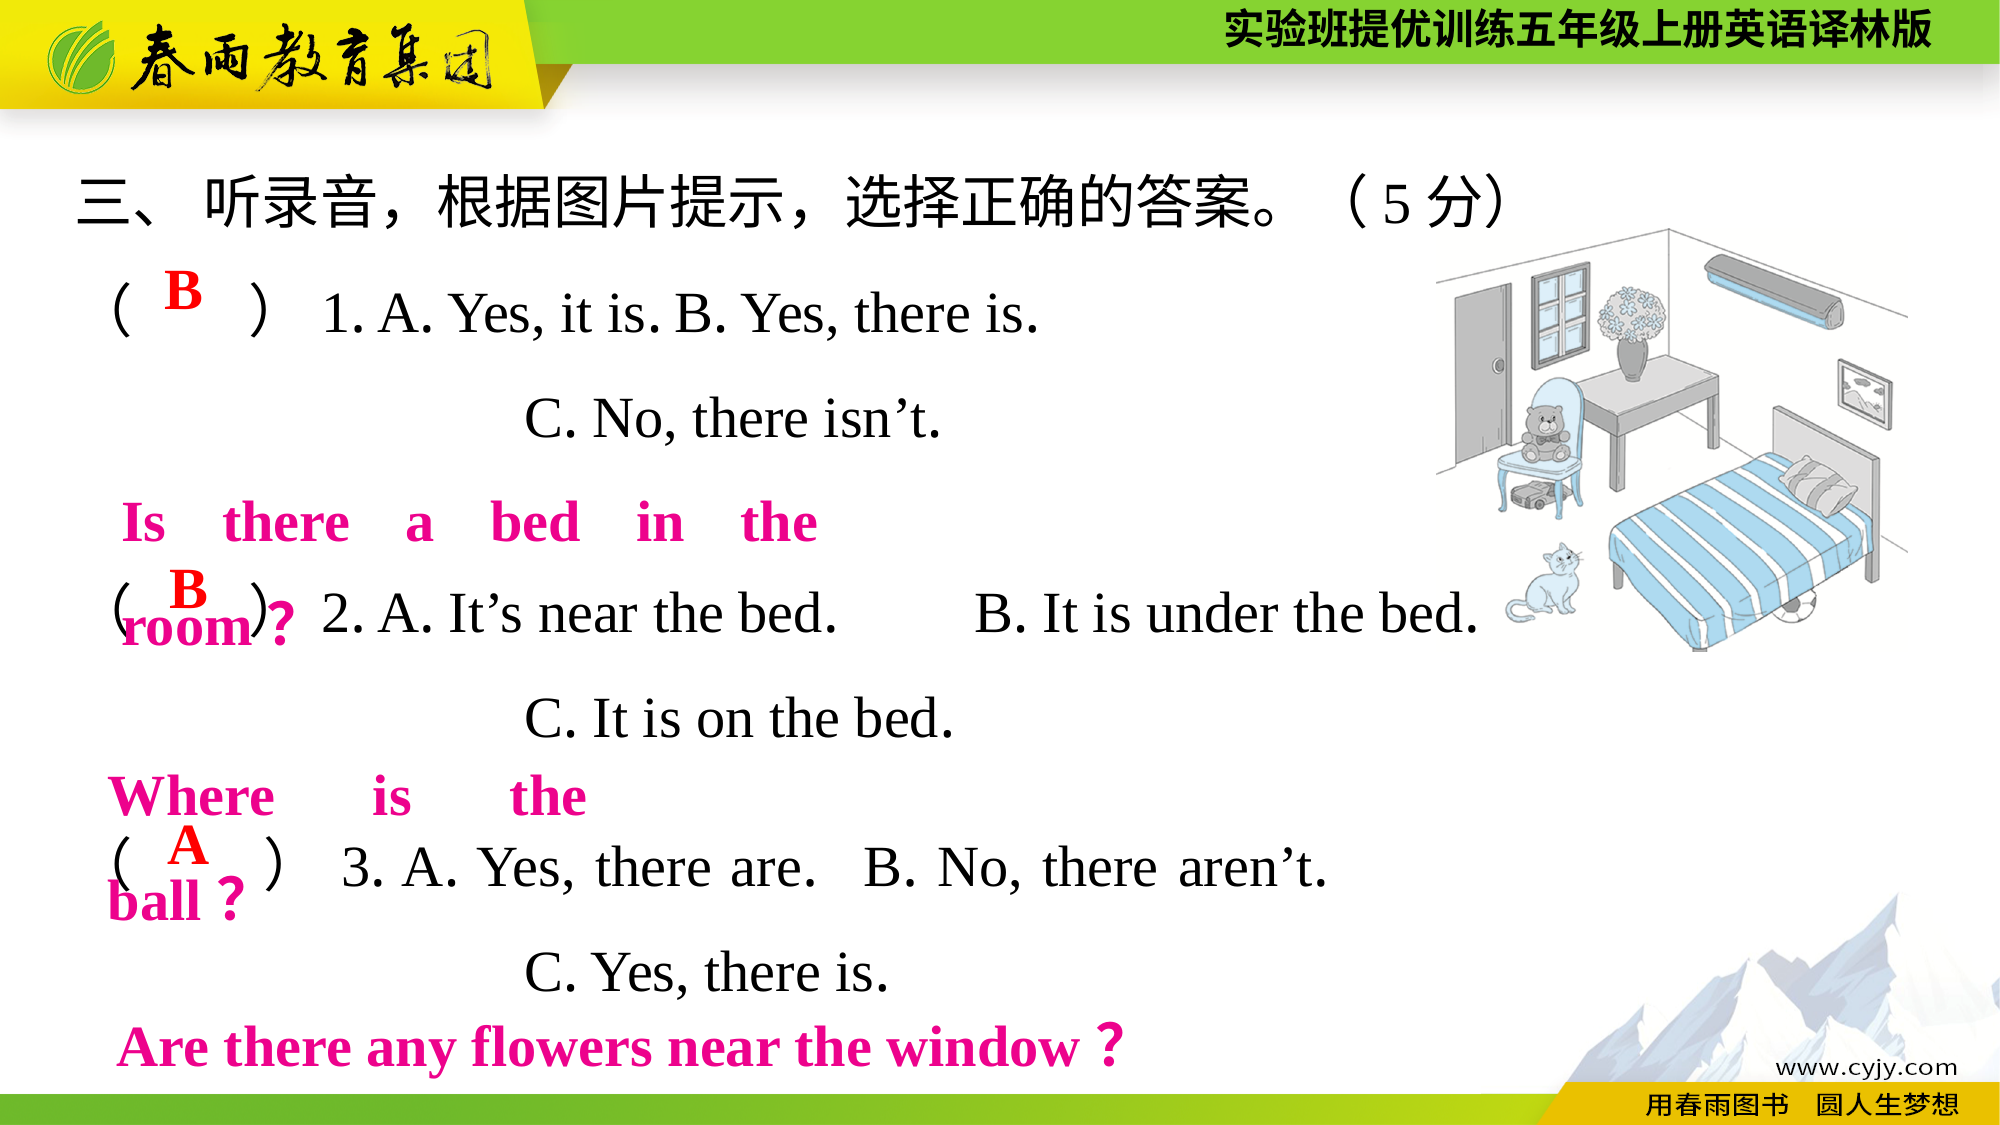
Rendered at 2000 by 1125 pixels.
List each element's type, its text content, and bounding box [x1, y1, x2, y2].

picture [0, 0, 2000, 1125]
text_box A [153, 798, 225, 884]
text_box B [149, 243, 219, 329]
text_box Are there any flowers near the window？ [102, 965, 1252, 1085]
list 三、 听录音，根据图片提示，选择正确的答案。（5分） [59, 122, 1944, 231]
text_box Is there a bed in the room？ [106, 440, 834, 560]
text_box Where is the ball？ [93, 714, 603, 835]
text_box （ ）1. A. Yes, it is. B. Yes, there is. C. No, there isn’t. （ ）2. A. It’s near the bed. B. It is under the bed. C. It is on the bed. （ ）3. A. Yes, there are. B. No, there aren’t. C. Yes, there is. [59, 231, 1944, 1011]
text_box B [154, 543, 224, 628]
